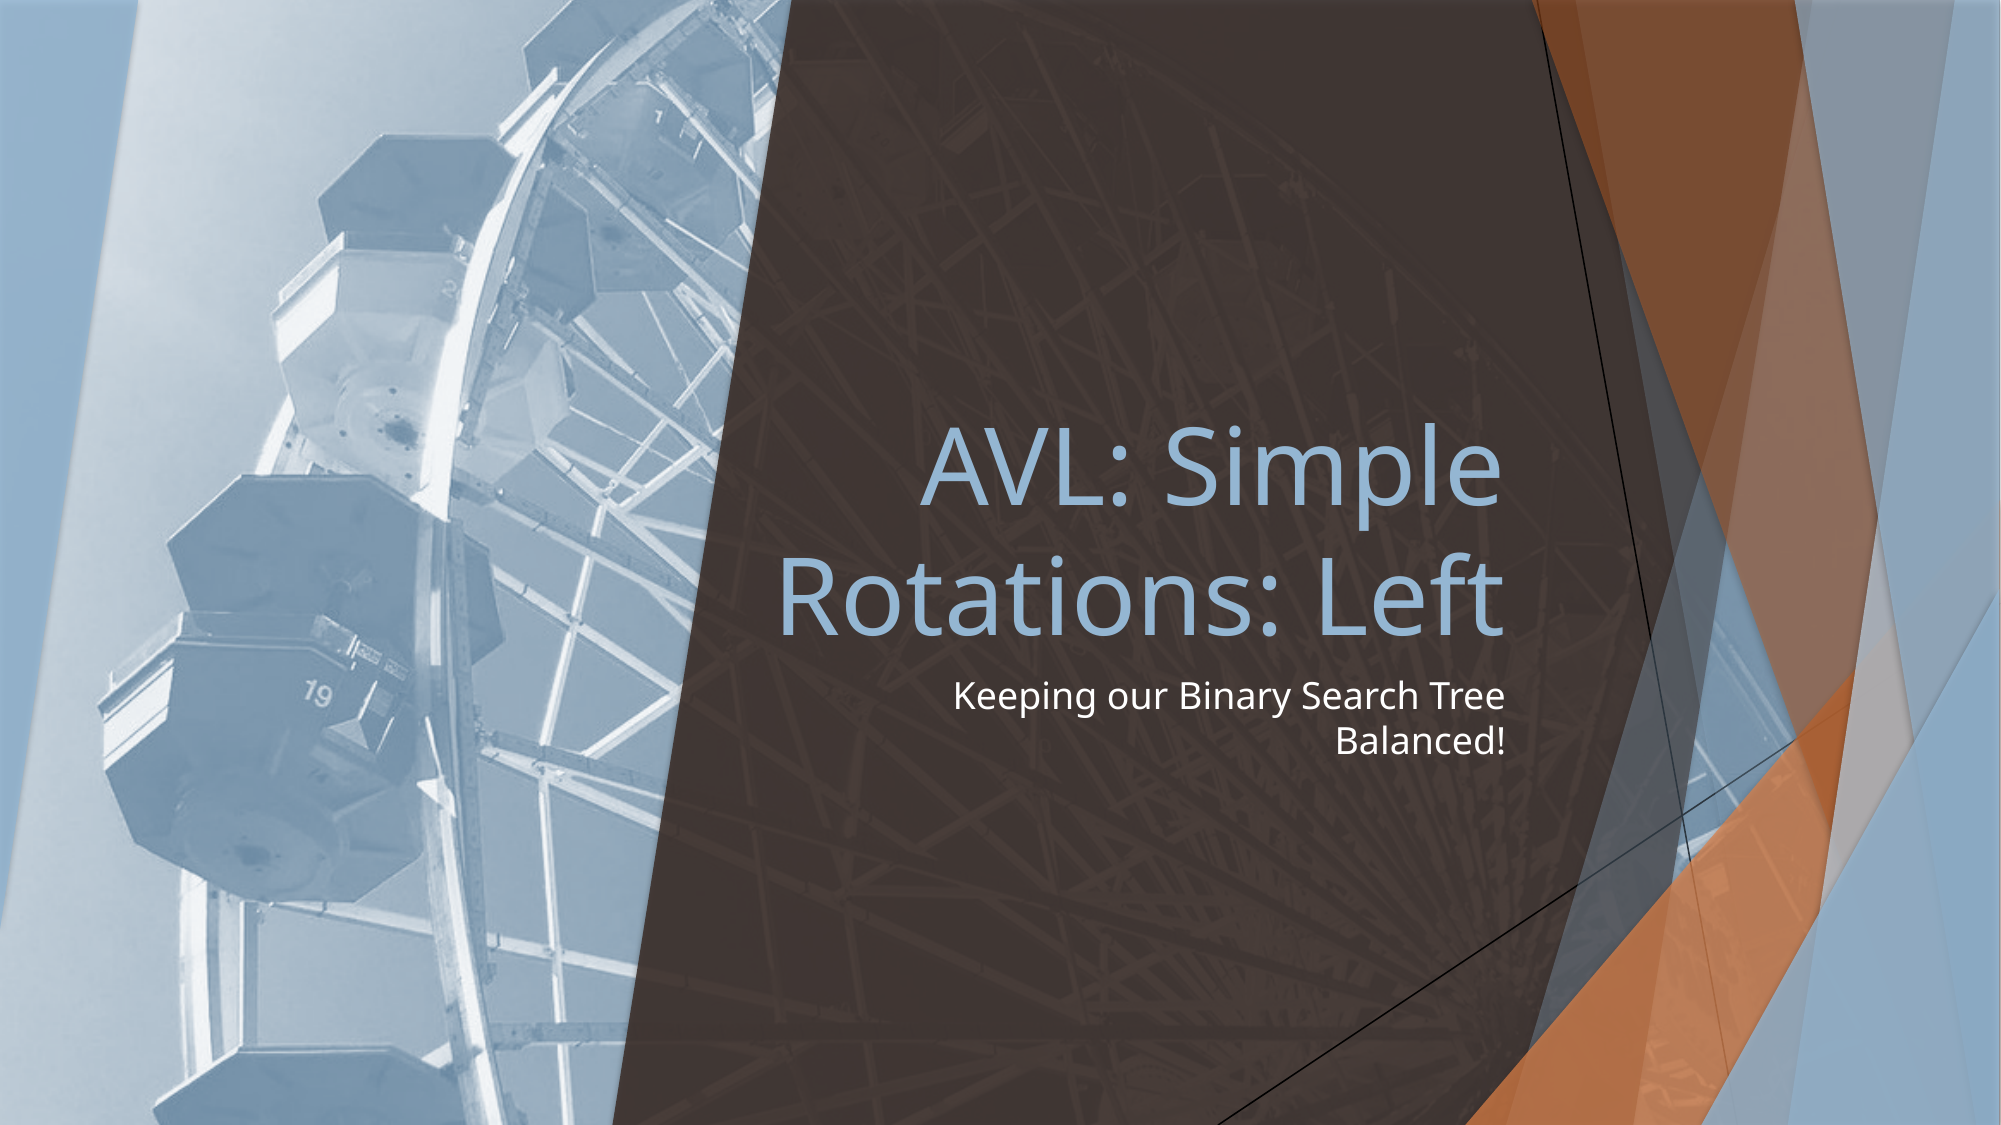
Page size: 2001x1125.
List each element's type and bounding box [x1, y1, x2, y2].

text_box [1217, 603, 2000, 1125]
text_box [1536, 0, 1738, 602]
picture [1738, 0, 2000, 603]
picture [0, 0, 1536, 1125]
